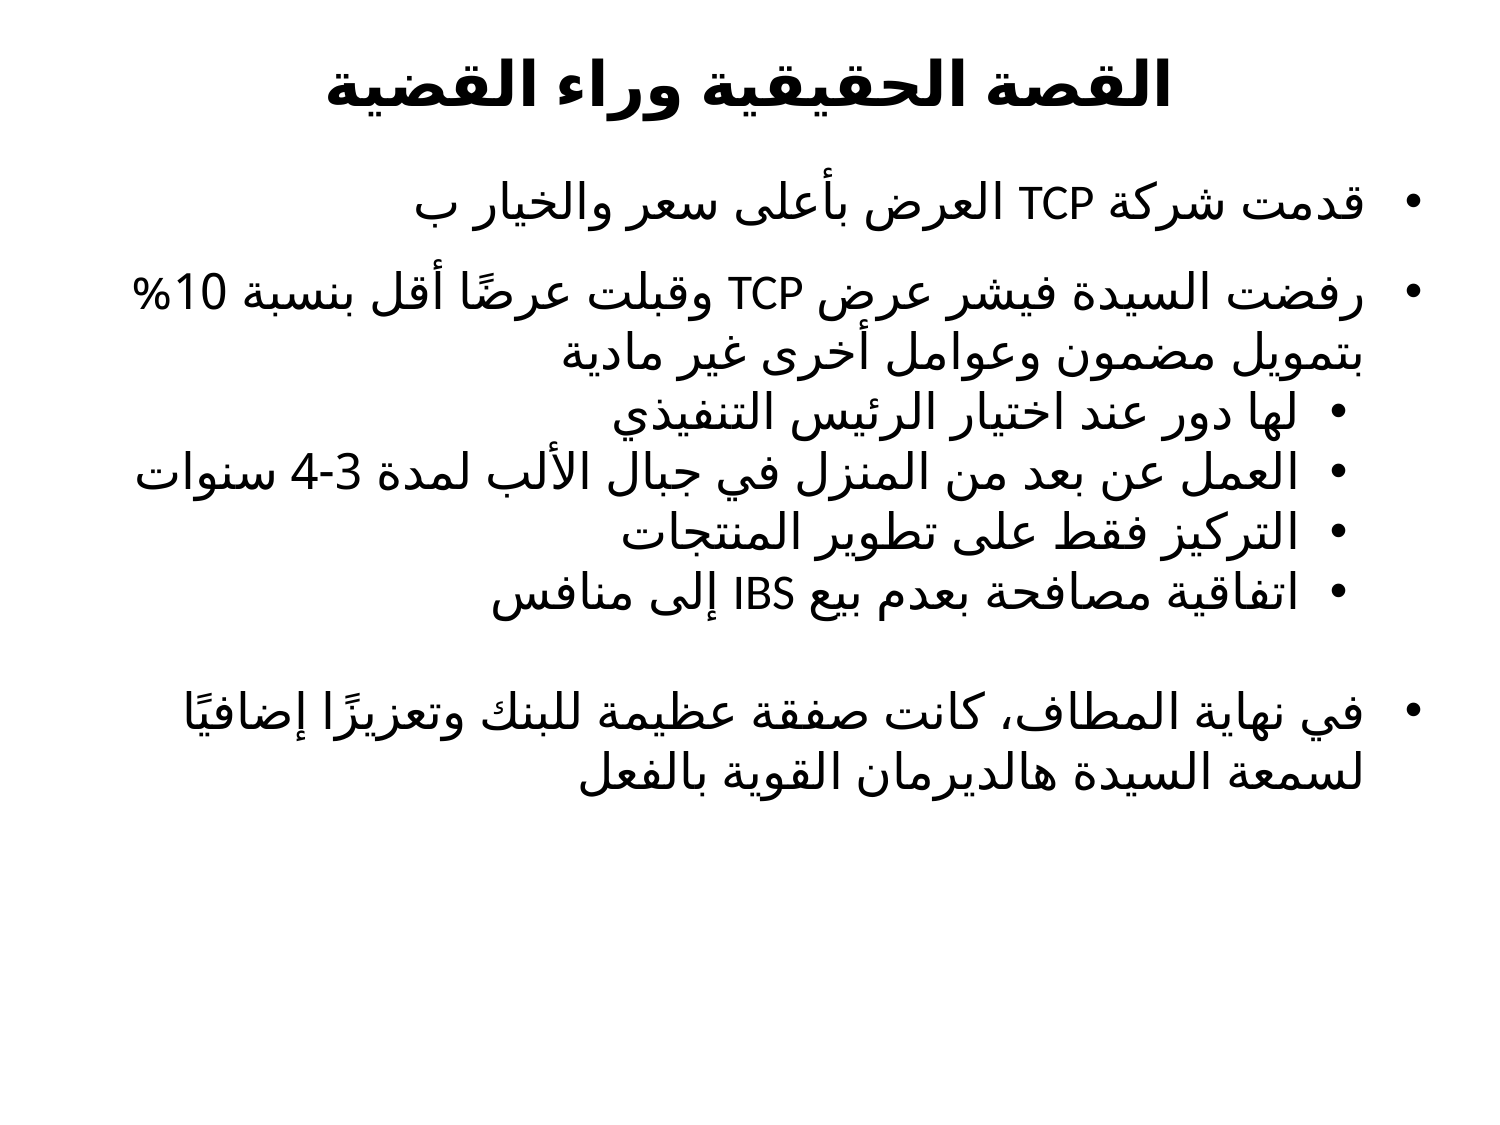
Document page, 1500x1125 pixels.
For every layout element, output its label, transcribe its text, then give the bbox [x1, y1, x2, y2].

title القصة الحقيقية وراء القضية [75, 0, 1425, 162]
list قدمت شركة TCP العرض بأعلى سعر والخيار ب رفضت السيدة فيشر عرض TCP وقبلت عرضًا أقل بنسبة 10% بتمويل مضمون وعوامل أخرى غير مادية لها دور عند اختيار الرئيس التنفيذي العمل عن بعد من المنزل في جبال الألب لمدة 3-4 سنوات التركيز فقط على تطوير المنتجات اتفاقية مصافحة بعدم بيع IBS إلى منافس في نهاية المطاف، كانت صفقة عظيمة للبنك وتعزيزًا إضافيًا لسمعة السيدة هالديرمان القوية بالفعل [50, 162, 1438, 1088]
